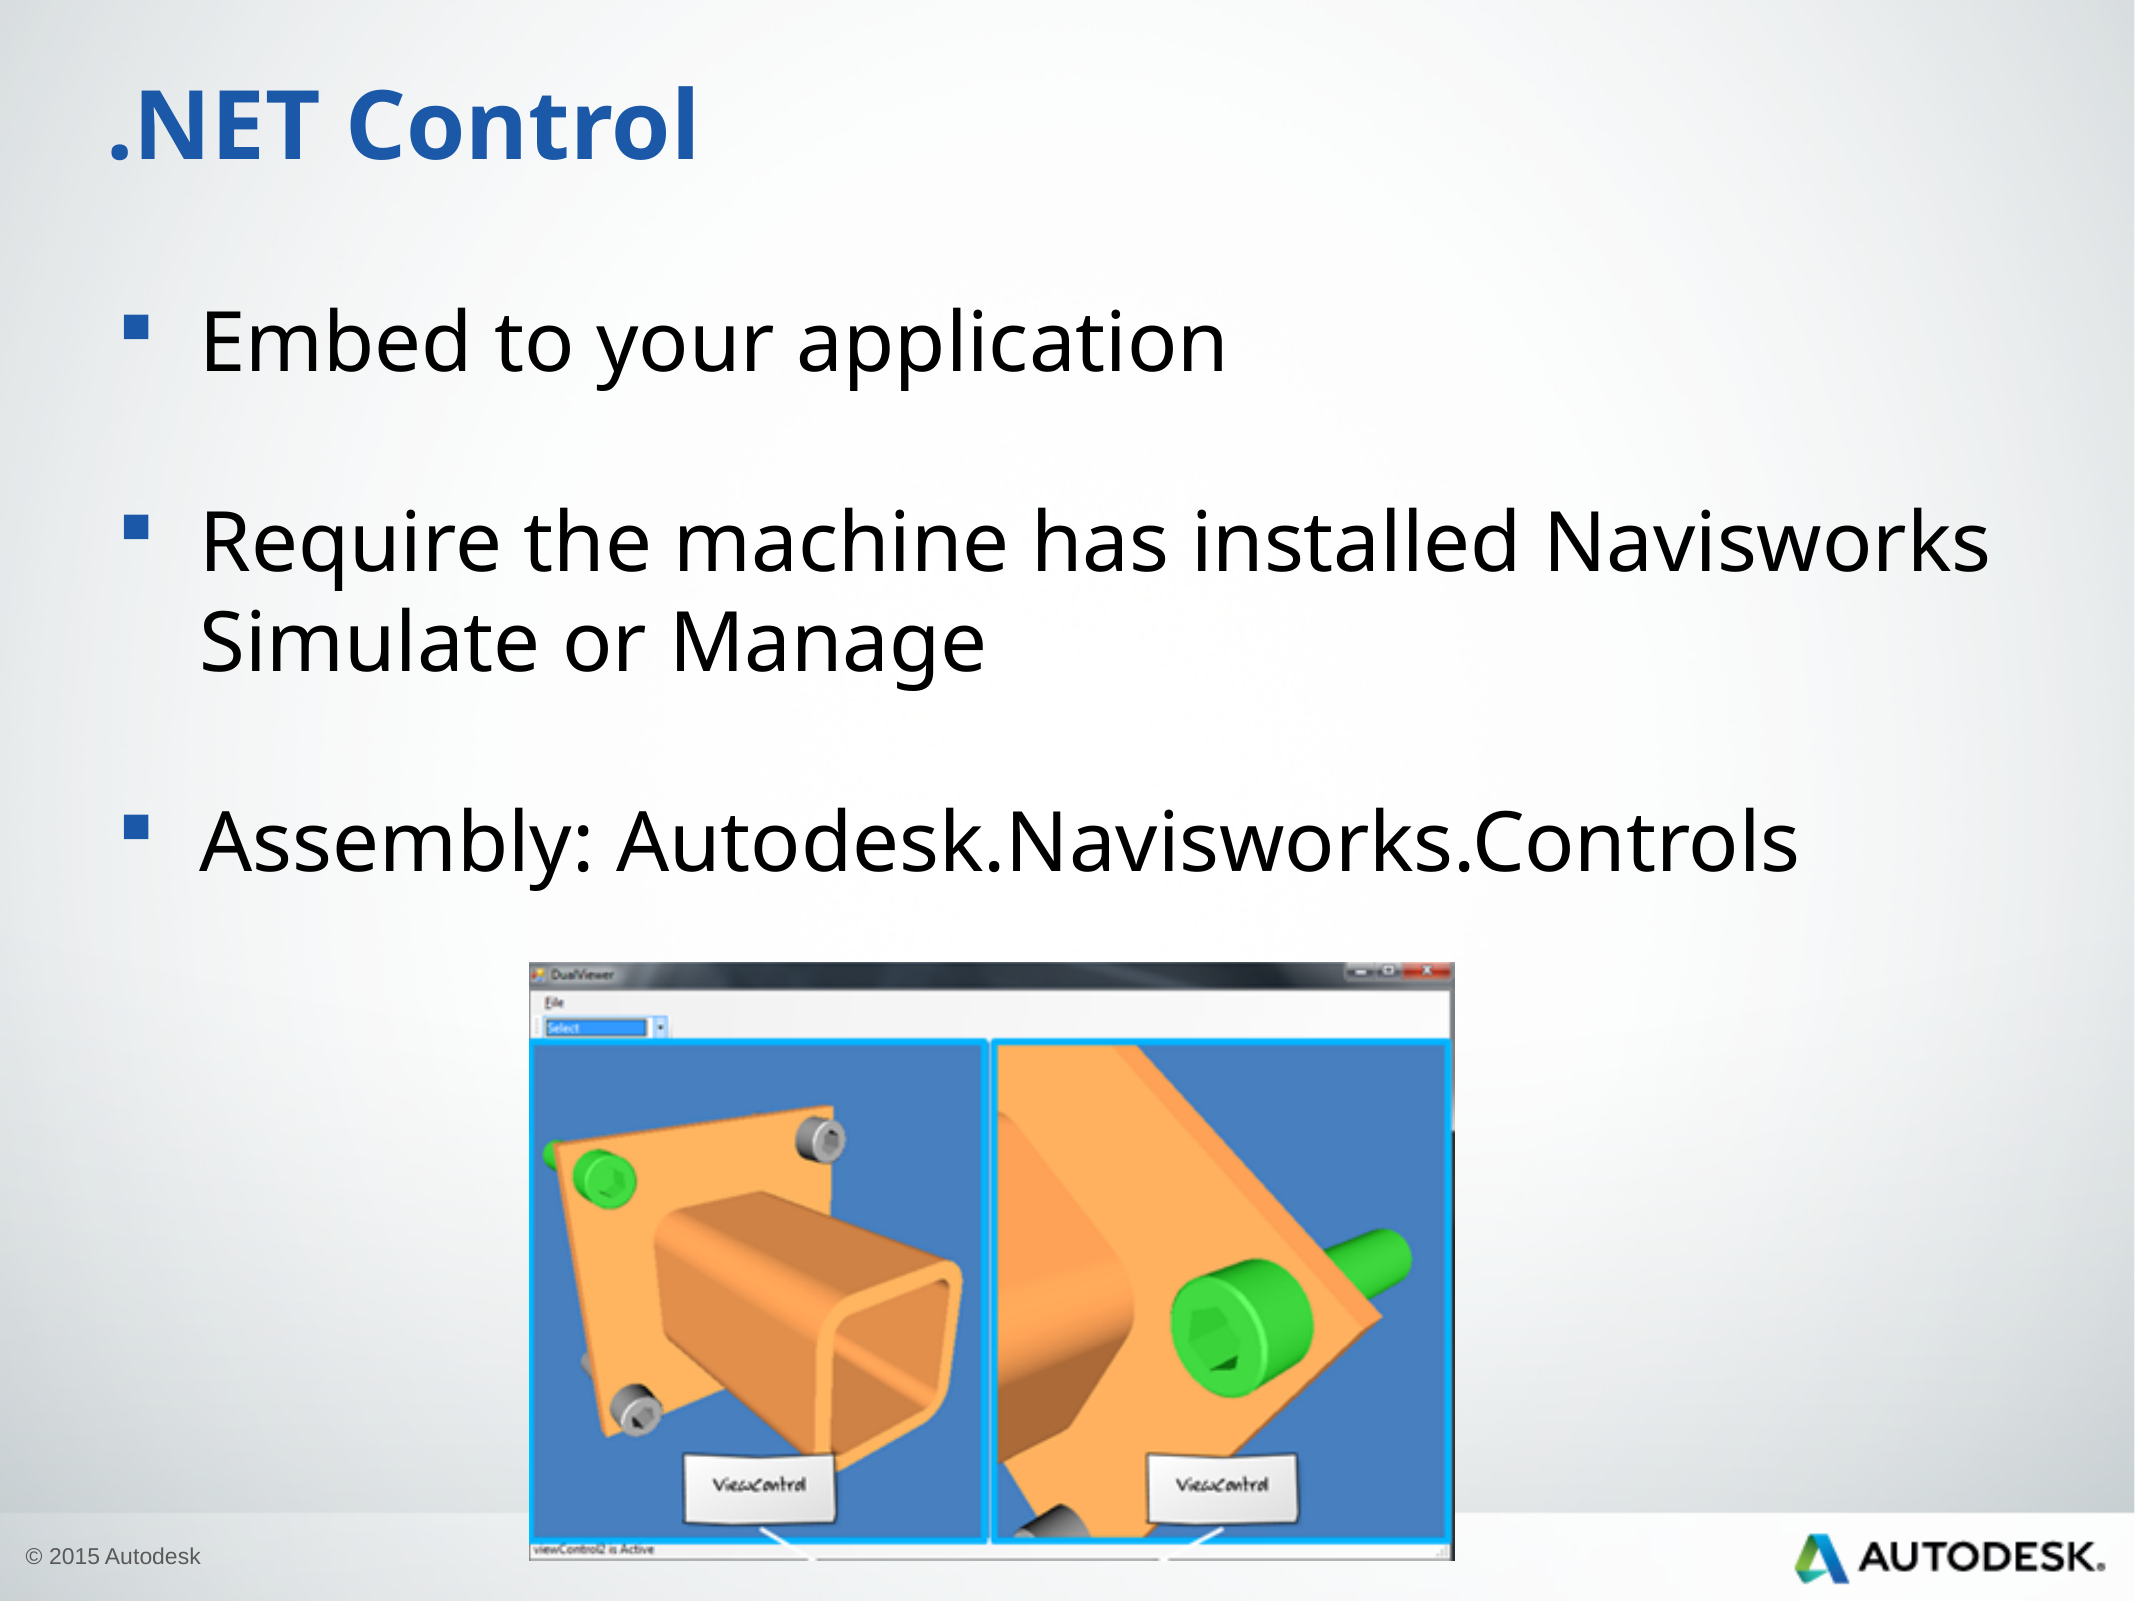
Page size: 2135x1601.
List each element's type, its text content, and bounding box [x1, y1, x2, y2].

picture [0, 0, 2135, 1601]
list Embed to your application Require the machine has installed Navisworks Simulate or Manage Assembly: Autodesk.Navisworks.Controls [100, 287, 2022, 1401]
title .NET Control [106, 64, 2028, 331]
